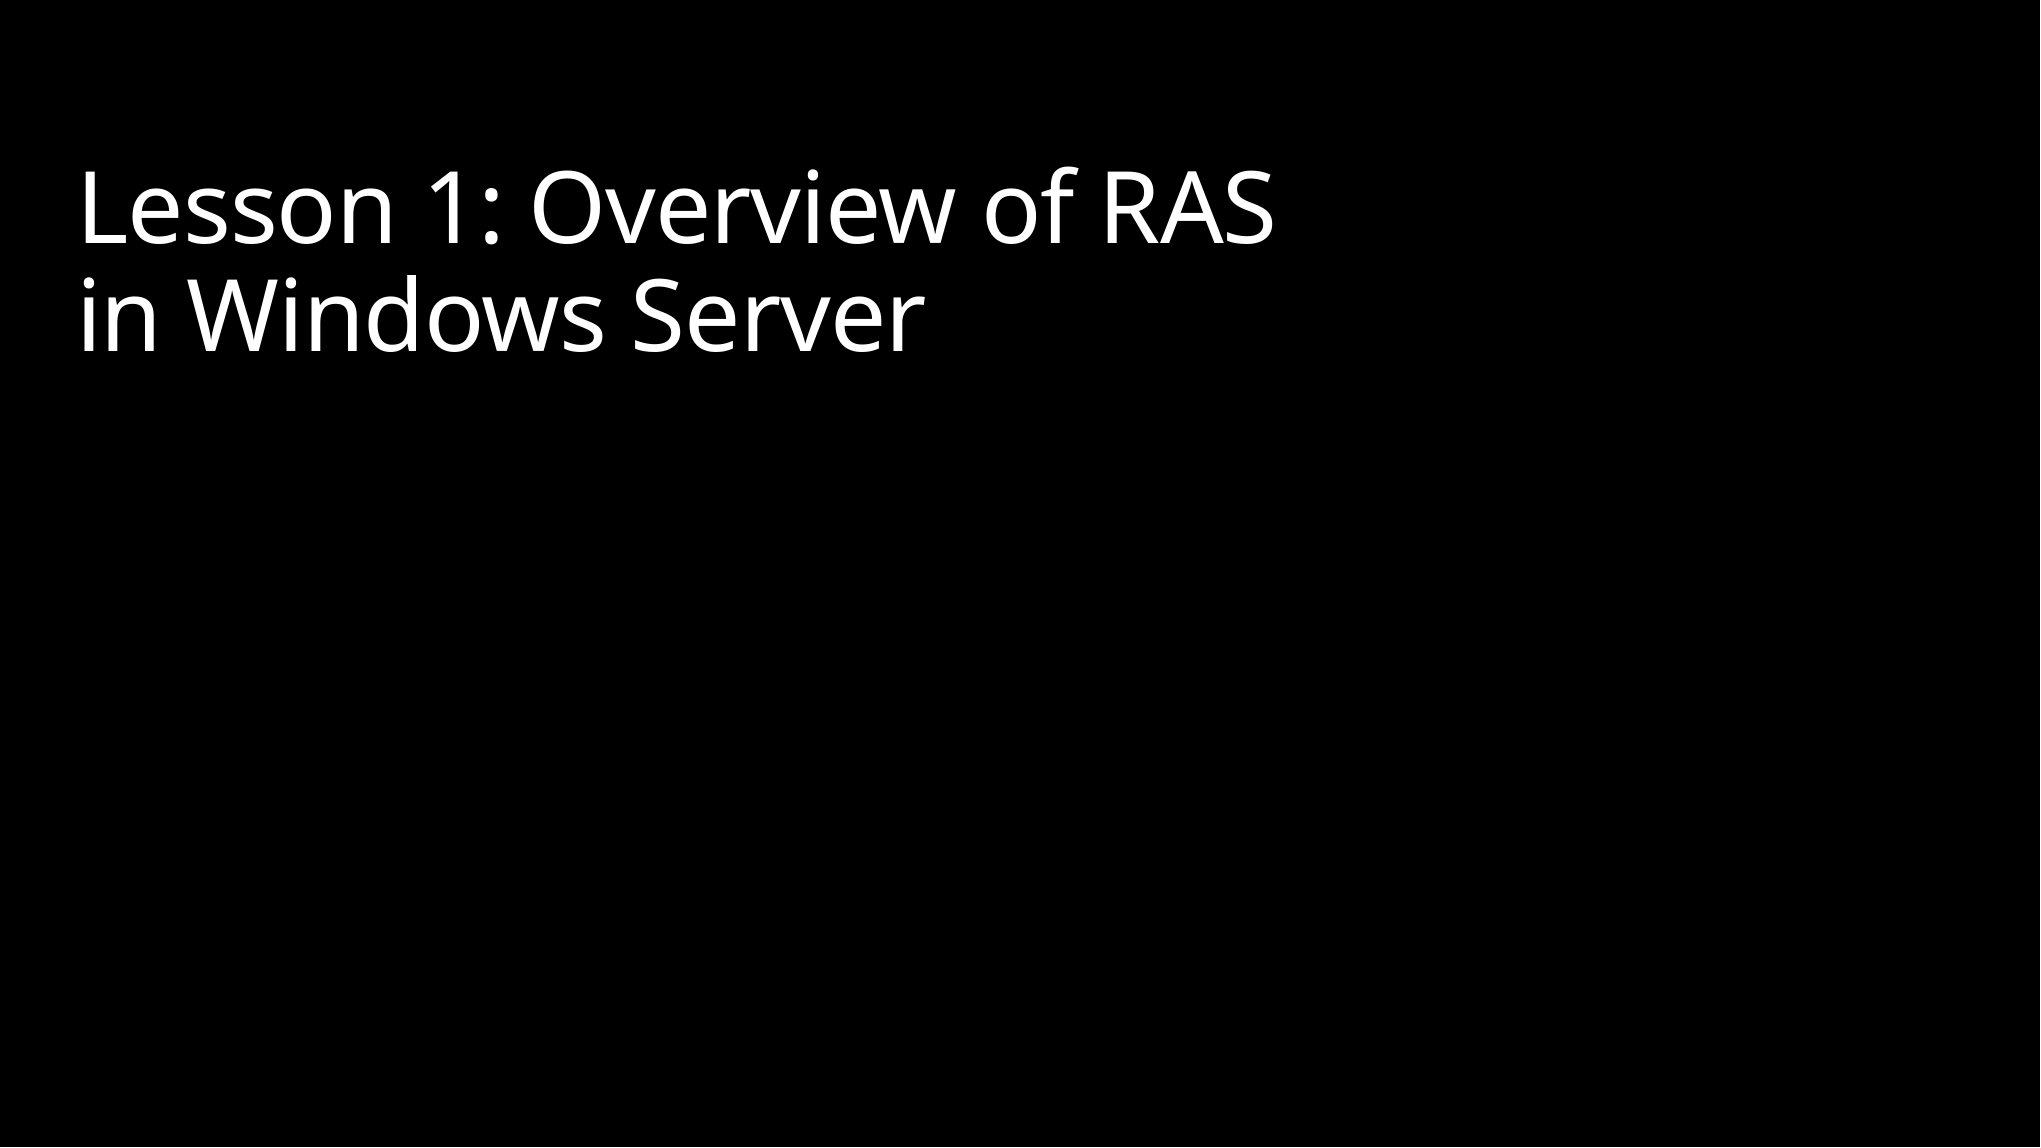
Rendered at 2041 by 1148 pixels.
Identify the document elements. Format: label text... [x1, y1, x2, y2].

title Lesson 1: Overview of RAS in Windows Server [76, 157, 1324, 753]
